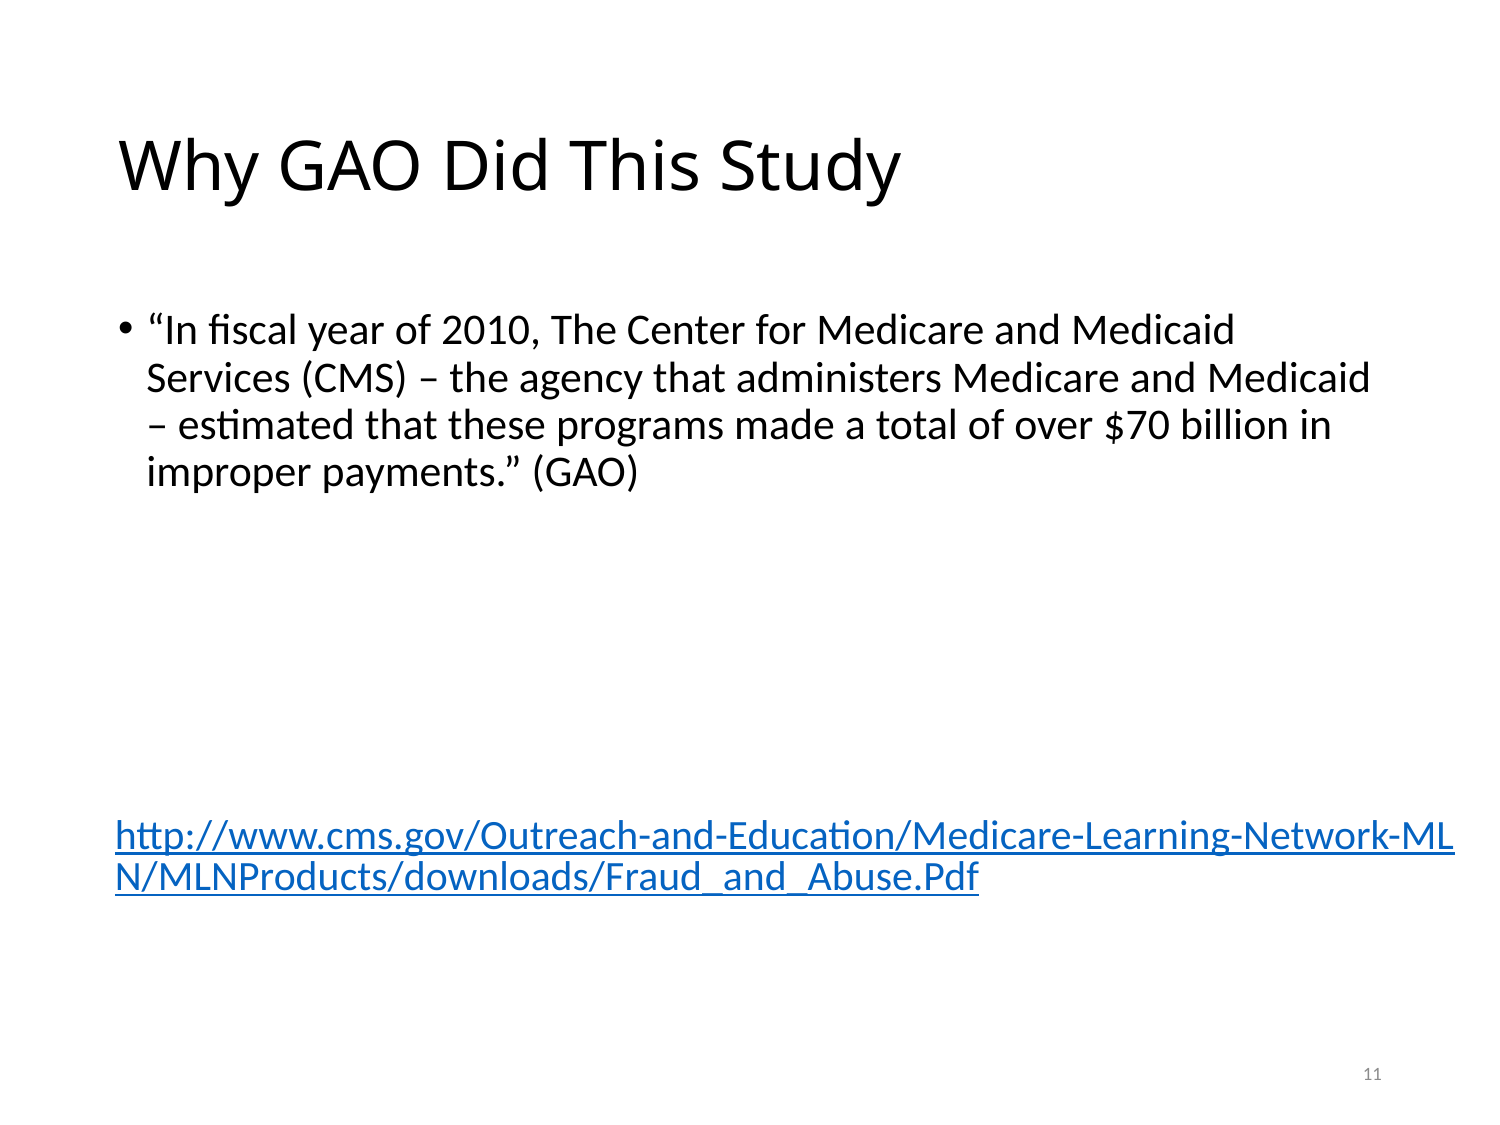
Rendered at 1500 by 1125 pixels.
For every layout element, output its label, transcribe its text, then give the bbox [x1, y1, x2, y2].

list “In fiscal year of 2010, The Center for Medicare and Medicaid Services (CMS) – the agency that administers Medicare and Medicaid – estimated that these programs made a total of over $70 billion in improper payments.” (GAO) [103, 299, 1397, 800]
slide_number 11 [1059, 1042, 1397, 1103]
title Why GAO Did This Study [103, 59, 1397, 278]
list “In fiscal year of 2010, The Center for Medicare and Medicaid Services (CMS) – the agency that administers Medicare and Medicaid – estimated that these programs made a total of over $70 billion in improper payments.” (GAO) [103, 865, 1397, 1014]
text_box http://www.cms.gov/Outreach-and-Education/Medicare-Learning-Network-MLN/MLNProducts/downloads/Fraud_and_Abuse.Pdf [99, 800, 1488, 865]
